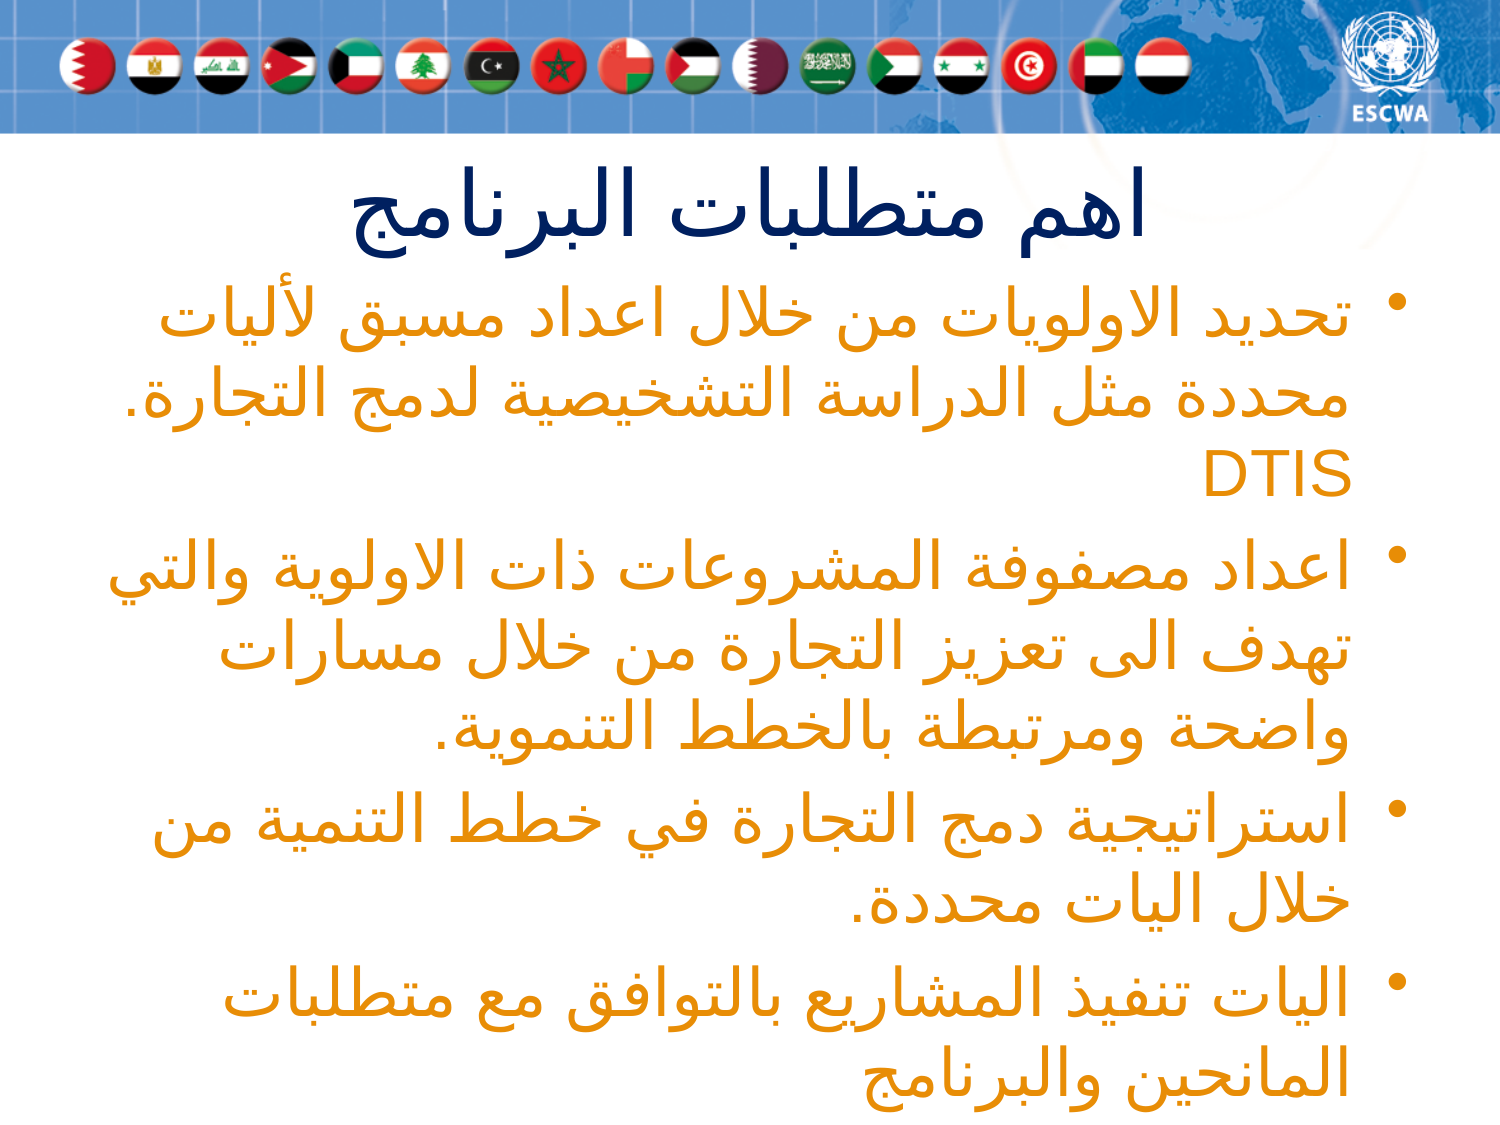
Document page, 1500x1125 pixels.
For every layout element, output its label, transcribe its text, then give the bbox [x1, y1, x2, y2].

picture [0, 0, 1500, 1125]
title اهم متطلبات البرنامج [75, 137, 1425, 250]
list تحديد الاولويات من خلال اعداد مسبق لأليات محددة مثل الدراسة التشخيصية لدمج التجارة. DTIS اعداد مصفوفة المشروعات ذات الاولوية والتي تهدف الى تعزيز التجارة من خلال مسارات واضحة ومرتبطة بالخطط التنموية. استراتيجية دمج التجارة في خطط التنمية من خلال اليات محددة. اليات تنفيذ المشاريع بالتوافق مع متطلبات المانحين والبرنامج [75, 262, 1425, 1063]
